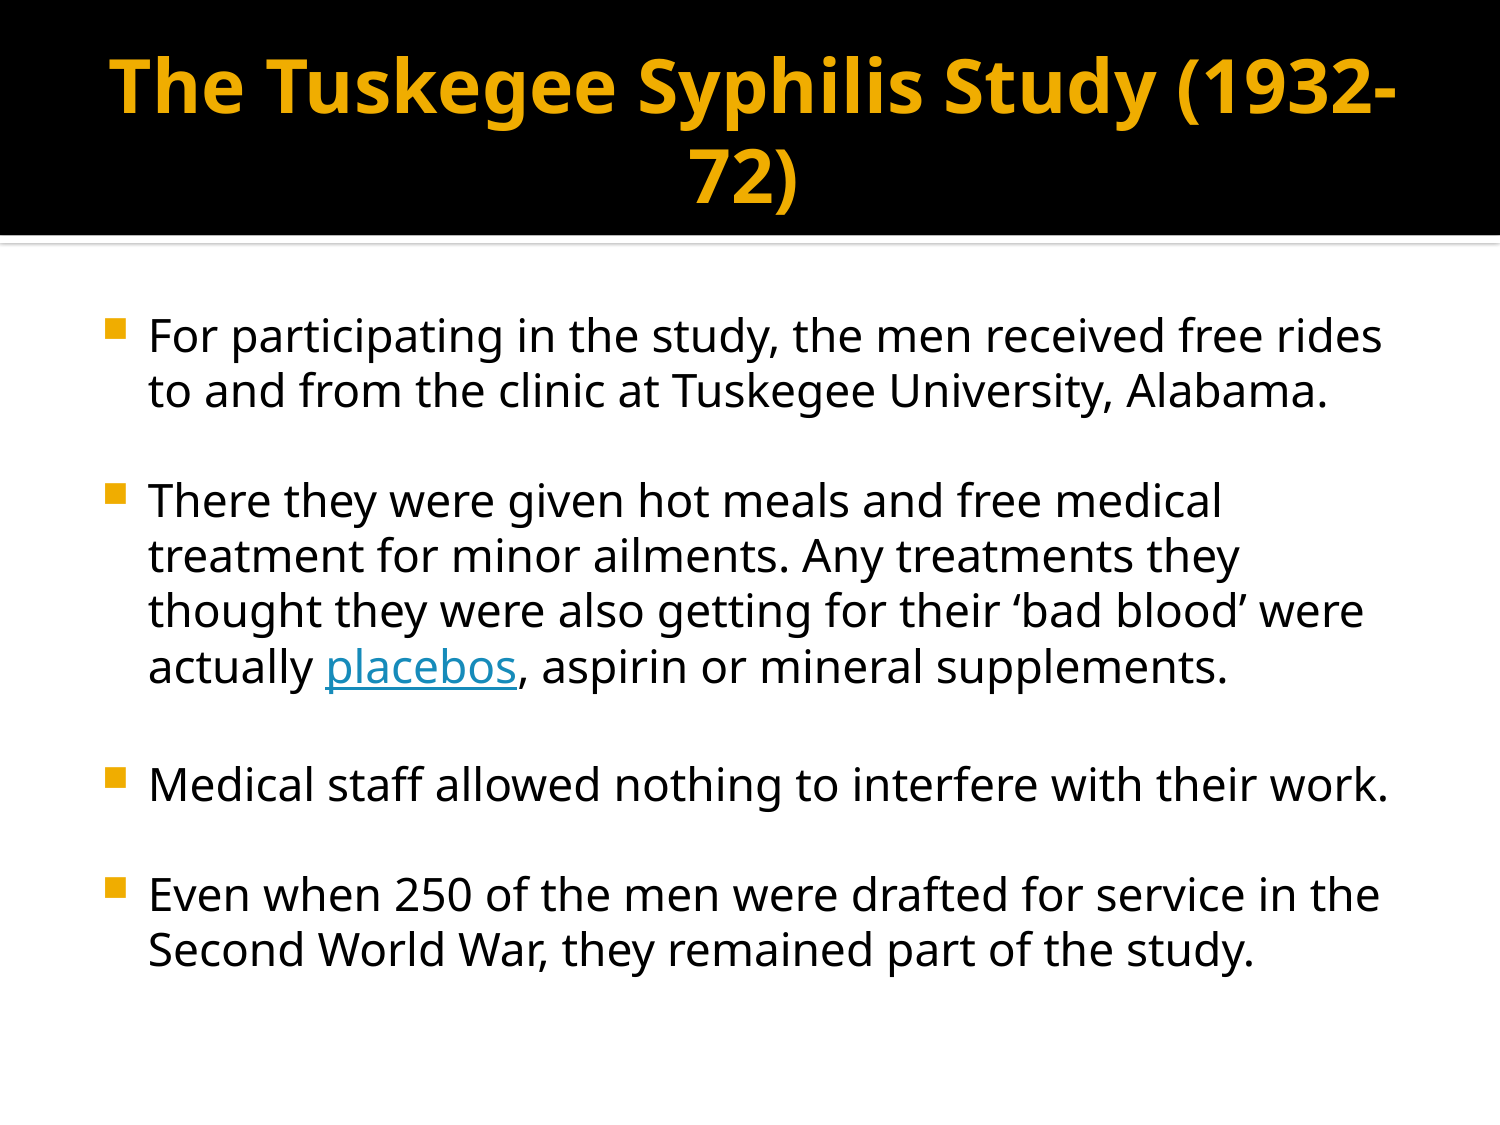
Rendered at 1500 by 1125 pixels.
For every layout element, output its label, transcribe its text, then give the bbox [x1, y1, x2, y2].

title The Tuskegee Syphilis Study (1932-72) [75, 25, 1425, 231]
list For participating in the study, the men received free rides to and from the clinic at Tuskegee University, Alabama. There they were given hot meals and free medical treatment for minor ailments. Any treatments they thought they were also getting for their ‘bad blood’ were actually placebos, aspirin or mineral supplements. Medical staff allowed nothing to interfere with their work. Even when 250 of the men were drafted for service in the Second World War, they remained part of the study. [75, 291, 1425, 1050]
